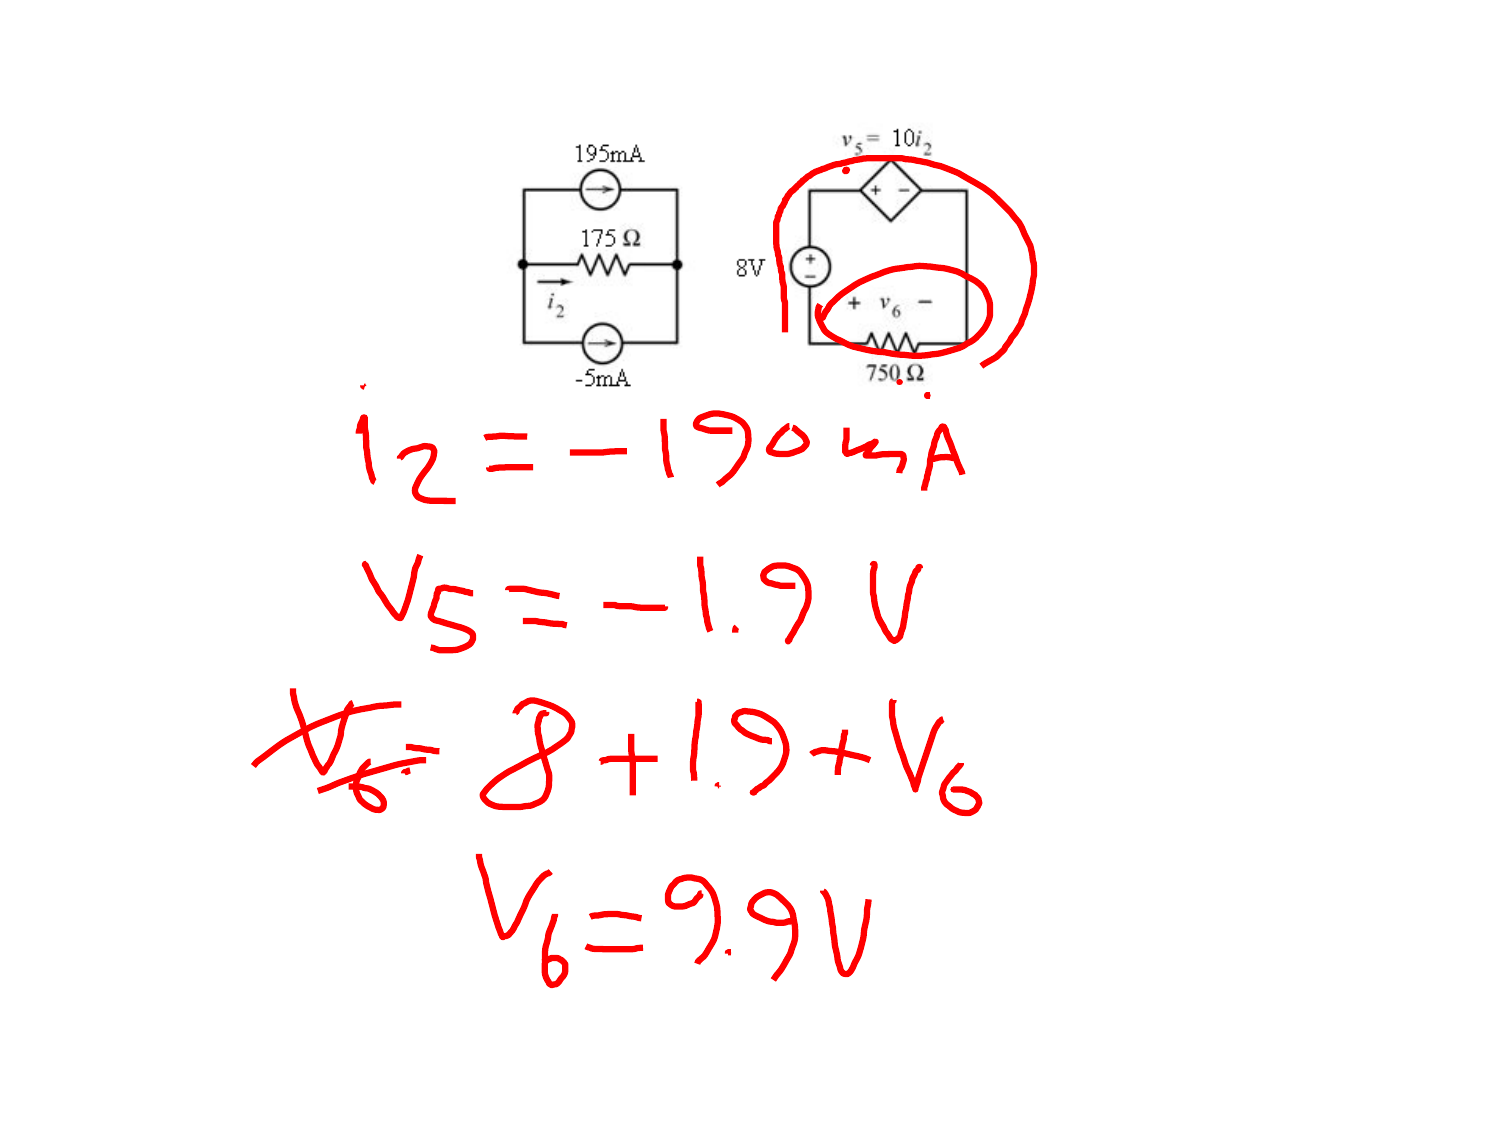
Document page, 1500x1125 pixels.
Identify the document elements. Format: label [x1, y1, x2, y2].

text_box [364, 554, 422, 619]
text_box [941, 763, 980, 814]
text_box [923, 459, 964, 491]
text_box [252, 703, 402, 767]
text_box [405, 746, 440, 753]
text_box [478, 853, 552, 938]
text_box [603, 604, 666, 609]
text_box [768, 429, 808, 455]
text_box [307, 730, 342, 774]
picture [462, 112, 1030, 421]
text_box [358, 760, 371, 774]
text_box [810, 749, 871, 761]
text_box [844, 429, 905, 474]
text_box [600, 757, 631, 763]
text_box [872, 563, 921, 642]
text_box [749, 891, 797, 981]
text_box [488, 466, 534, 470]
text_box [701, 429, 750, 486]
text_box [762, 564, 810, 643]
text_box [482, 699, 574, 808]
text_box [733, 710, 788, 794]
text_box [699, 556, 712, 632]
text_box [667, 876, 719, 964]
text_box [522, 620, 567, 627]
text_box [403, 769, 411, 774]
text_box [929, 456, 958, 461]
text_box [399, 445, 456, 502]
text_box [569, 450, 627, 454]
text_box [585, 945, 644, 950]
text_box [507, 588, 560, 597]
text_box [840, 729, 846, 751]
text_box [929, 429, 957, 459]
text_box [630, 733, 634, 796]
text_box [662, 429, 672, 478]
text_box [542, 913, 567, 986]
text_box [348, 780, 385, 811]
text_box [822, 890, 870, 975]
text_box [891, 700, 944, 791]
text_box [429, 586, 474, 652]
text_box [589, 913, 642, 920]
text_box [317, 759, 427, 792]
text_box [484, 434, 528, 439]
text_box [292, 688, 354, 729]
text_box [358, 416, 376, 483]
text_box [837, 758, 841, 775]
text_box [692, 700, 700, 781]
